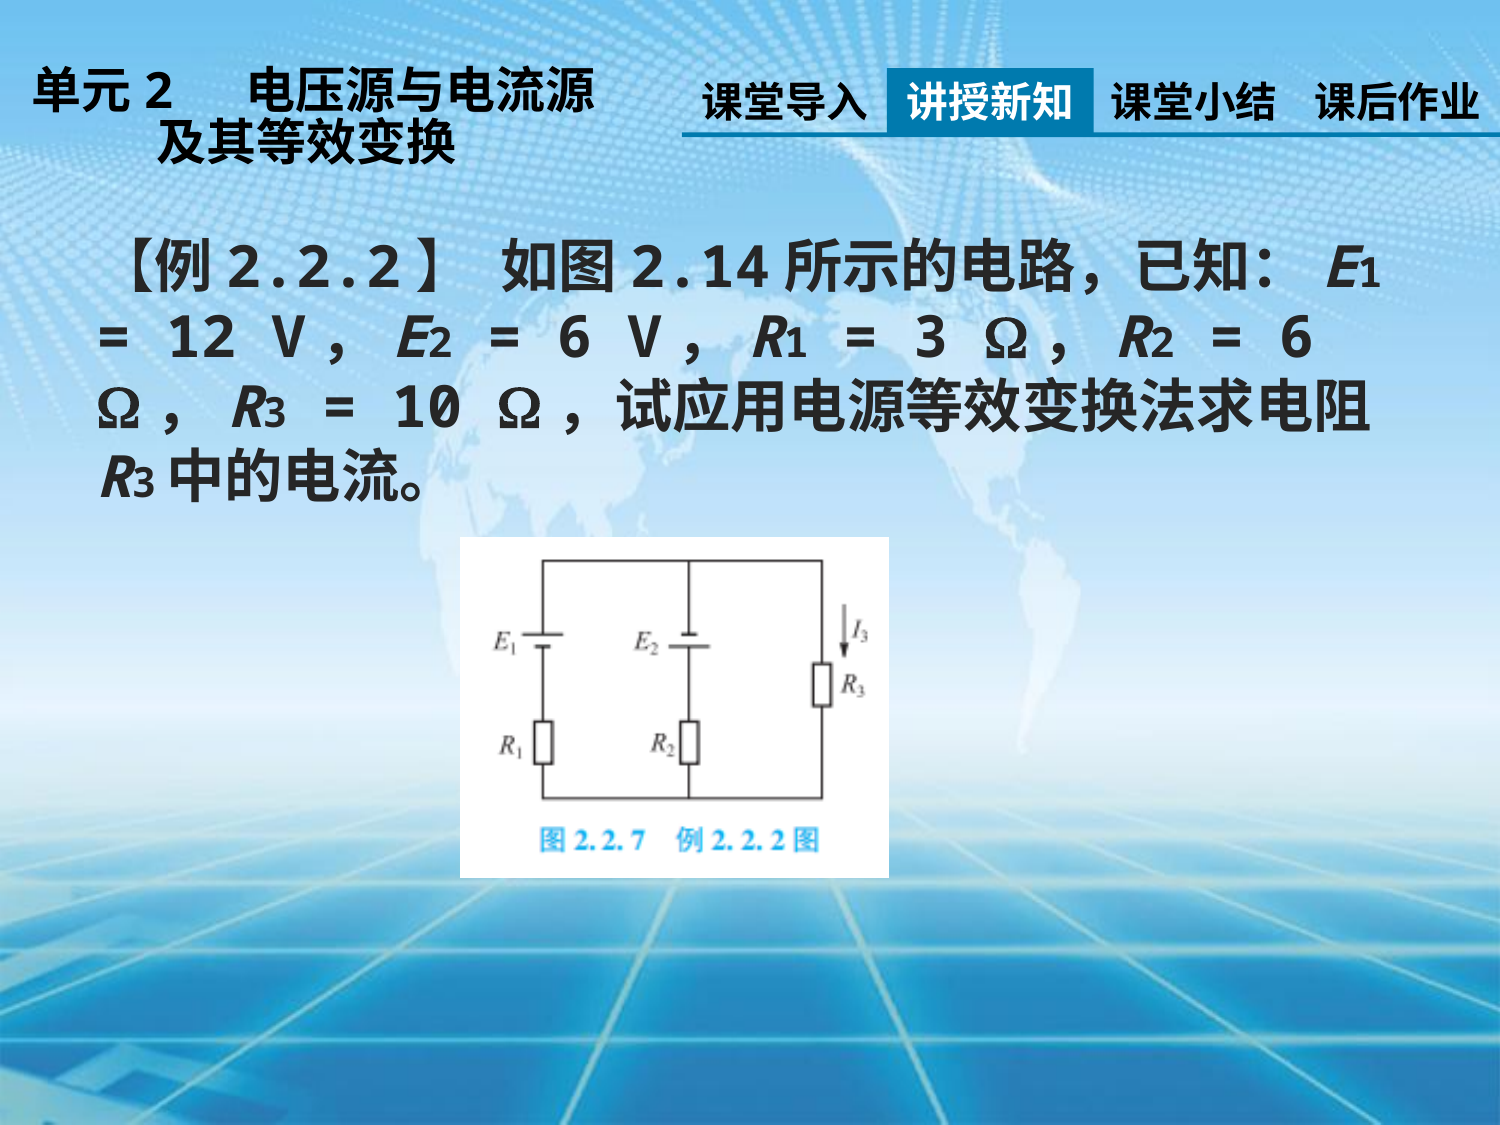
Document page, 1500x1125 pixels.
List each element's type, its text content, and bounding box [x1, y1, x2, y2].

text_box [16, 59, 1500, 180]
text_box 【例2.2.2】 如图2.14所示的电路，已知：E1 = 12 V，E2 = 6 V，R1 = 3 ，R2 = 6 ，R3 = 10 ，试应用电源等效变换法求电阻R3中的电流。 [81, 268, 1419, 469]
picture [0, 0, 1500, 1125]
